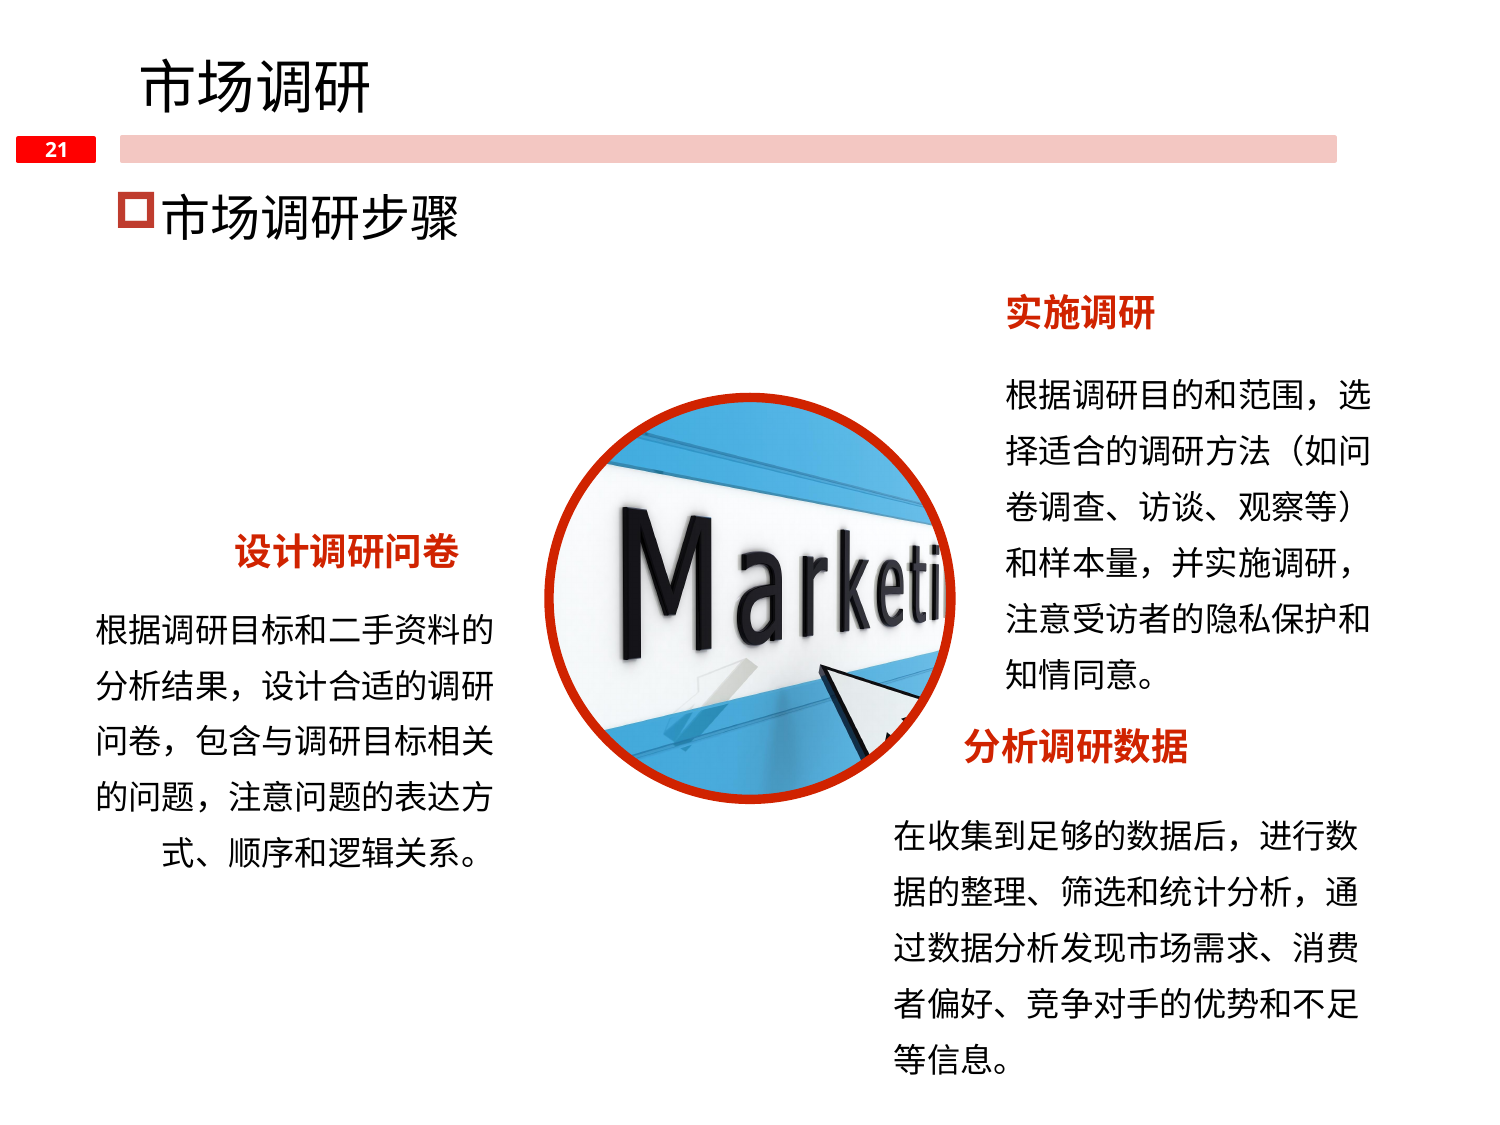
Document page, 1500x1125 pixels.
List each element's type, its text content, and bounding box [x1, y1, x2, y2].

text_box 市场调研 [123, 42, 958, 128]
text_box 设计调研问卷 [66, 506, 475, 585]
picture [548, 397, 952, 800]
text_box [17, 129, 97, 189]
text_box 分析调研数据 [957, 707, 1358, 775]
text_box 在收集到足够的数据后，进行数据的整理、筛选和统计分析，通过数据分析发现市场需求、消费者偏好、竞争对手的优势和不足等信息。 [879, 792, 1376, 987]
text_box 实施调研 [991, 275, 1400, 353]
text_box 根据调研目标和二手资料的分析结果，设计合适的调研问卷，包含与调研目标相关的问题，注意问题的表达方式、顺序和逻辑关系。 [66, 585, 509, 781]
text_box 市场调研步骤 [99, 179, 1084, 274]
text_box 根据调研目的和范围，选择适合的调研方法（如问卷调查、访谈、观察等）和样本量，并实施调研，注意受访者的隐私保护和知情同意。 [991, 353, 1400, 547]
